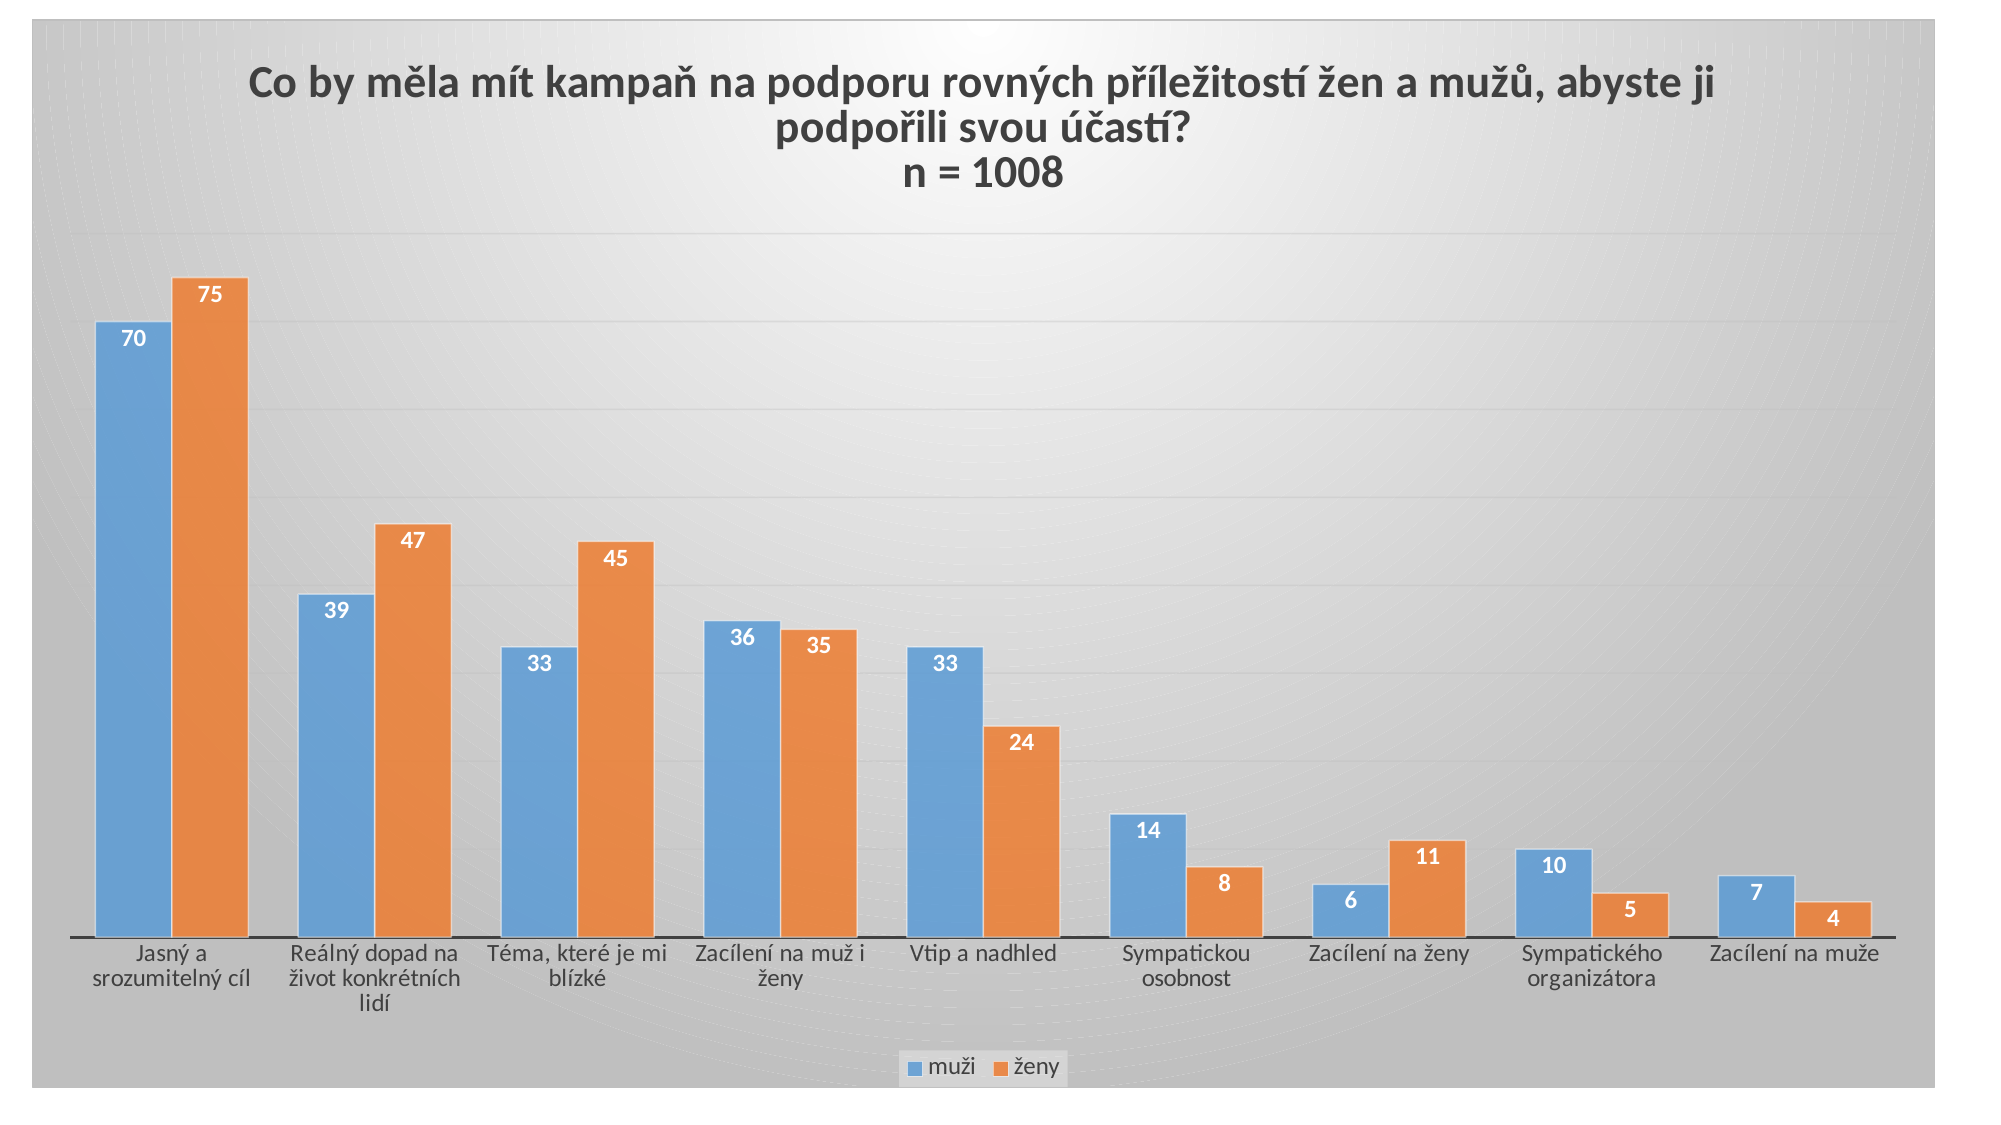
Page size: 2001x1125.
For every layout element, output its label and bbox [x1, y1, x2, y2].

chart [31, 18, 1936, 1088]
